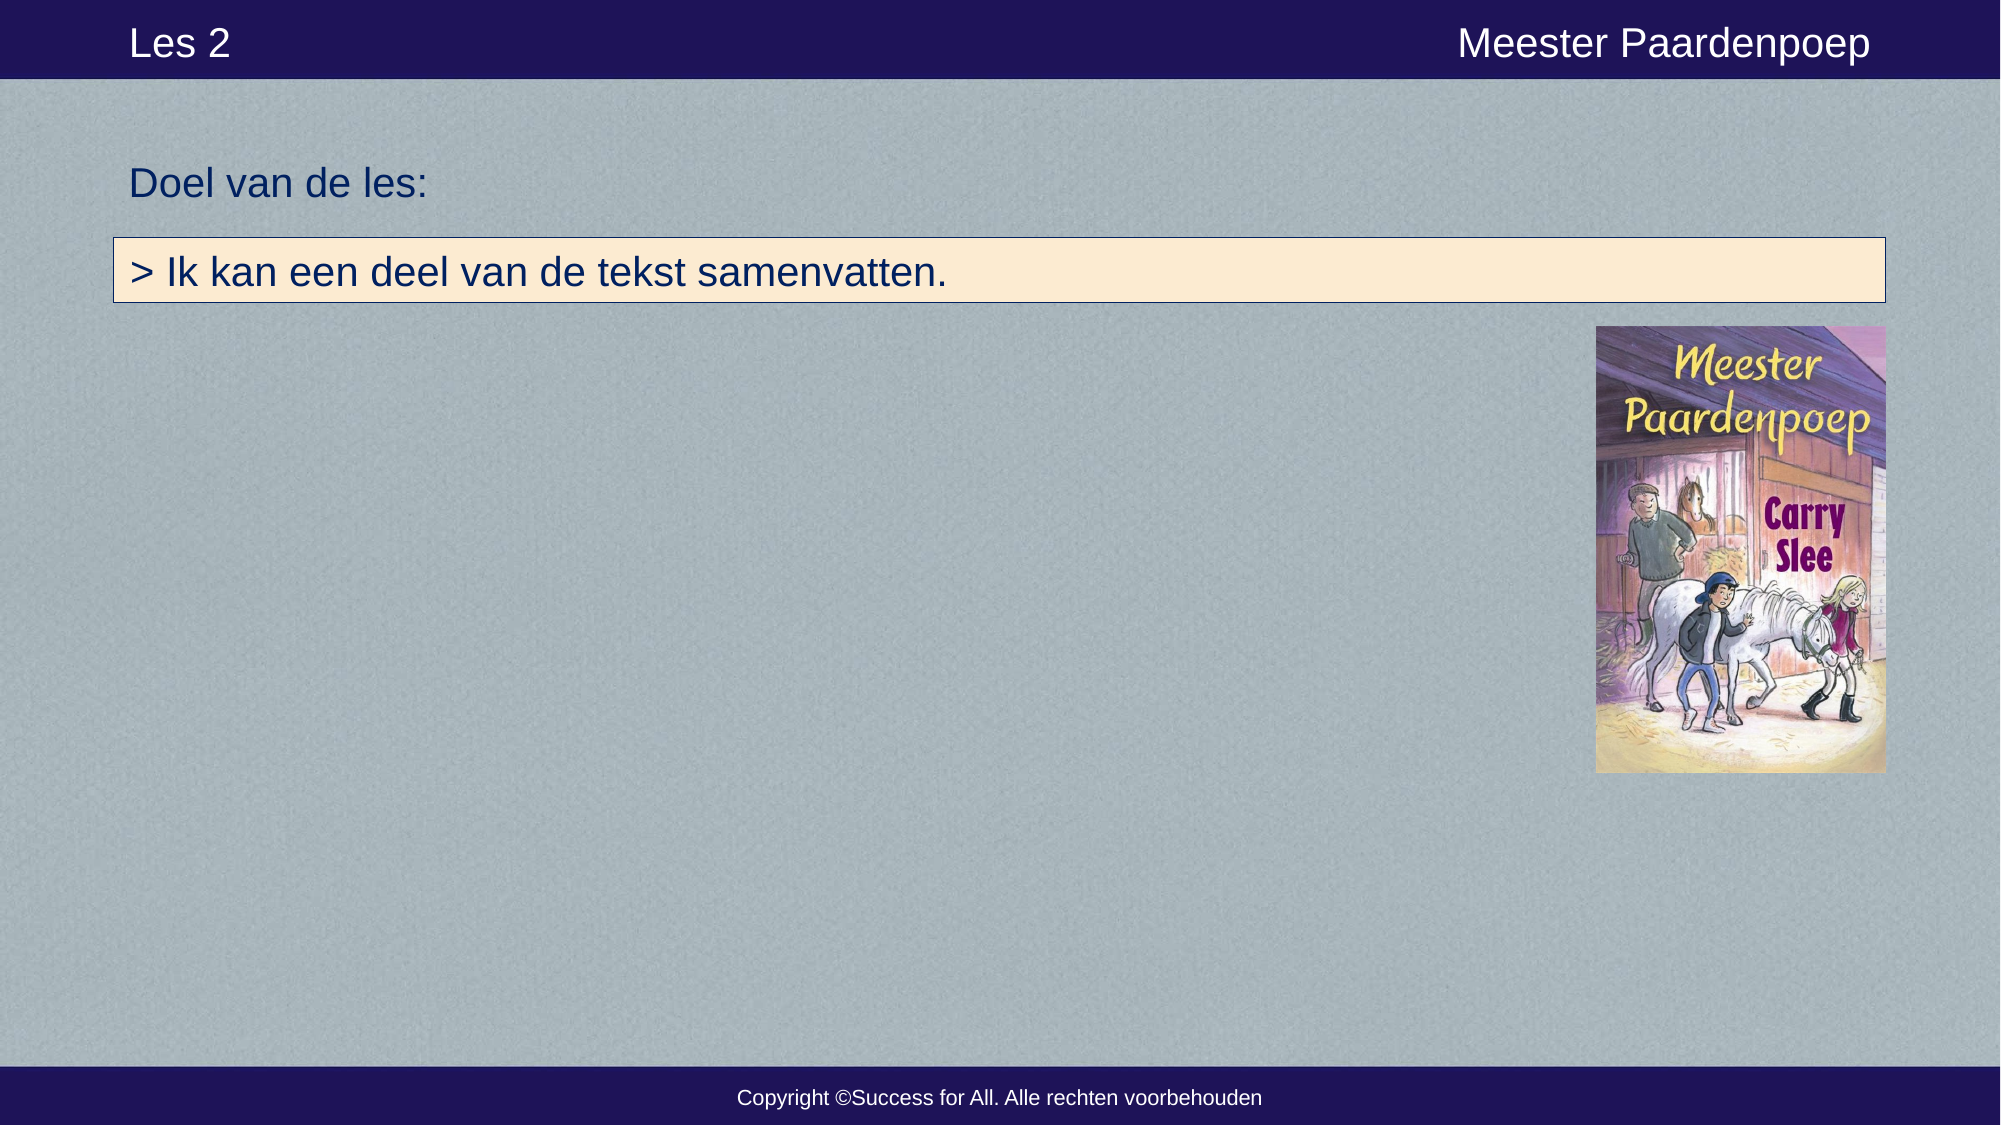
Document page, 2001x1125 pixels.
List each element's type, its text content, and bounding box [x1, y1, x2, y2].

text_box > Ik kan een deel van de tekst samenvatten. [113, 237, 1886, 303]
text_box Doel van de les: [113, 148, 1635, 214]
text_box Les 2 [114, 8, 354, 73]
text_box Meester Paardenpoep [999, 8, 1886, 73]
text_box Copyright ©Success for All. Alle rechten voorbehouden [0, 1076, 2000, 1125]
picture [0, 0, 2001, 1125]
